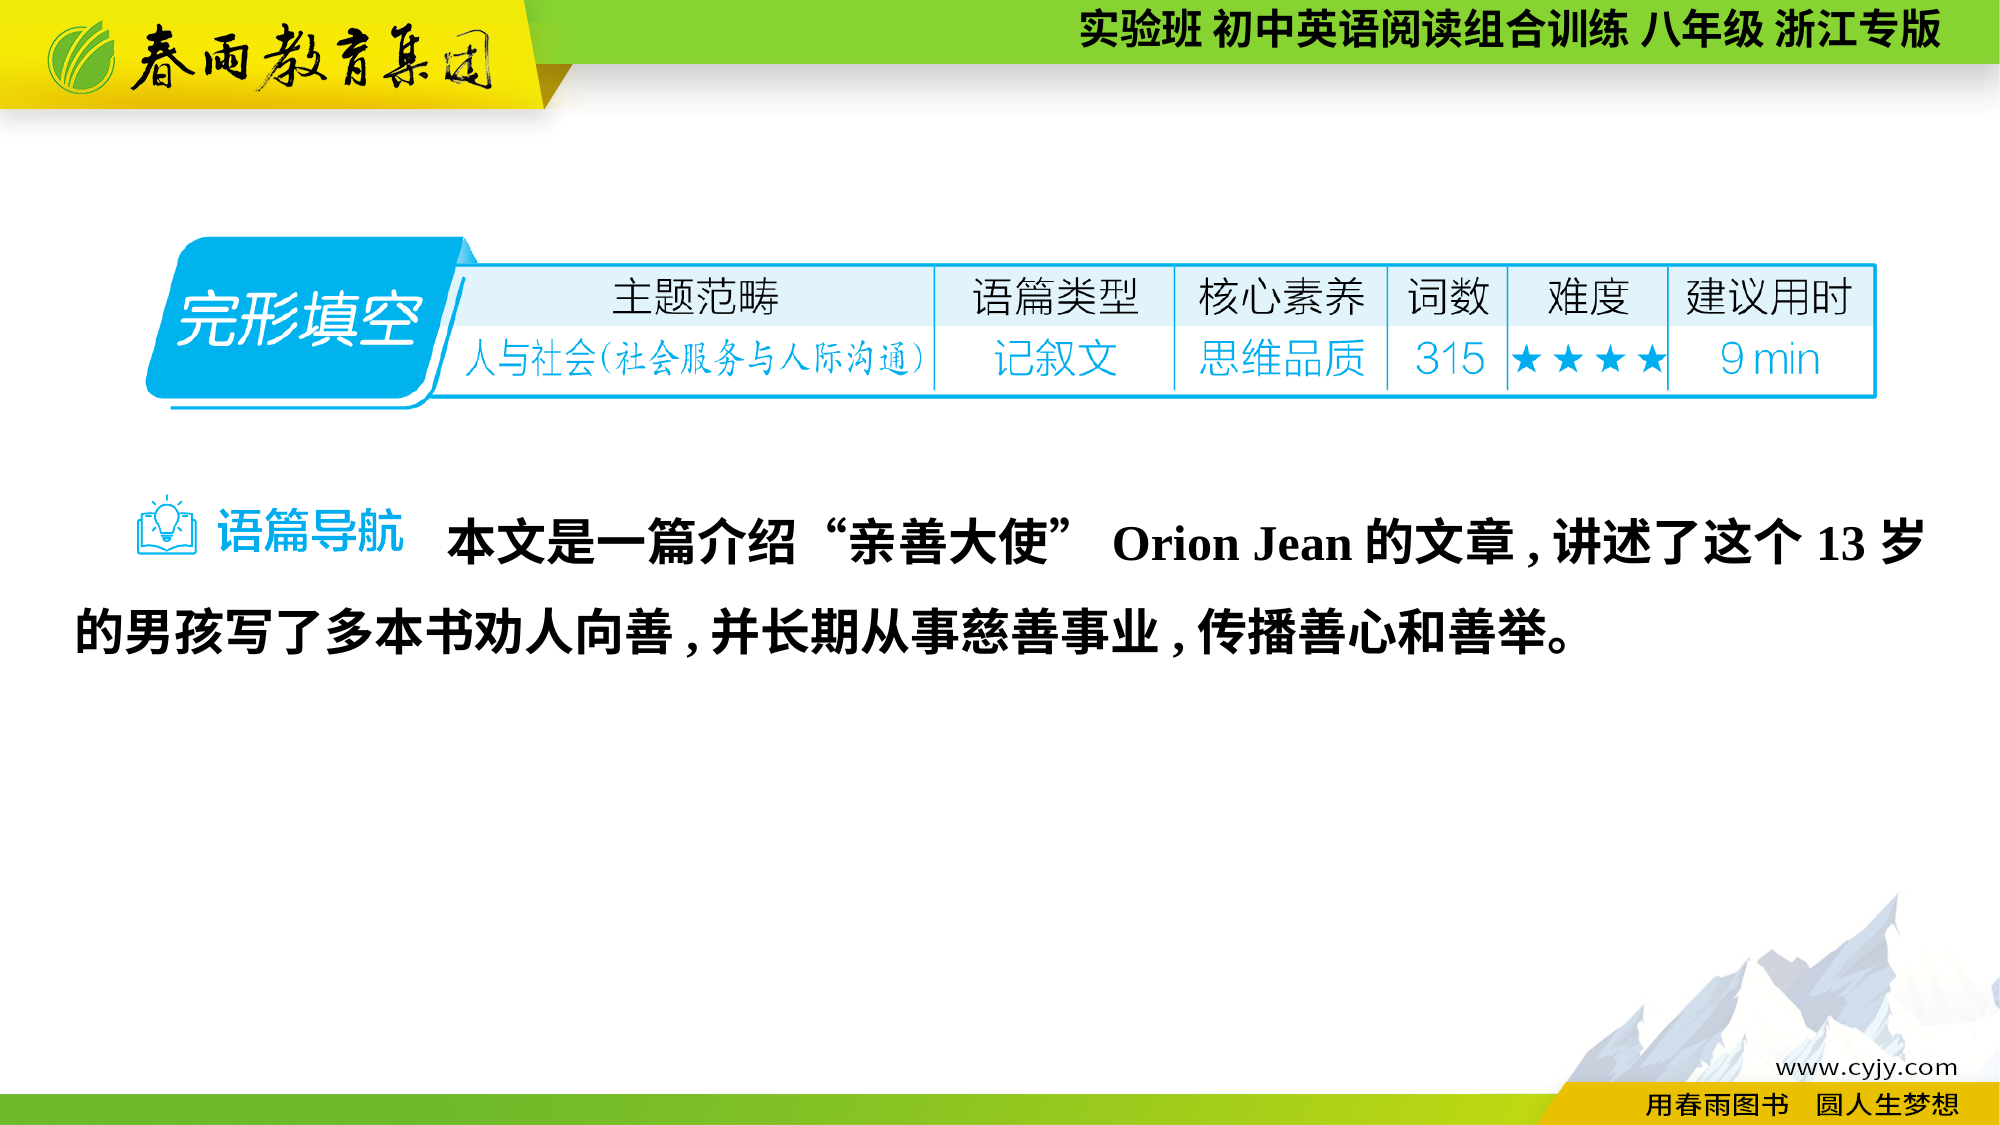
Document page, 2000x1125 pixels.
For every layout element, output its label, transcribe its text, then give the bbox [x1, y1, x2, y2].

list 本文是一篇介绍“亲善大使”Orion Jean的文章,讲述了这个13岁的男孩写了多本书劝人向善,并长期从事慈善事业,传播善心和善举。 [59, 473, 1944, 659]
picture [0, 0, 2000, 1125]
